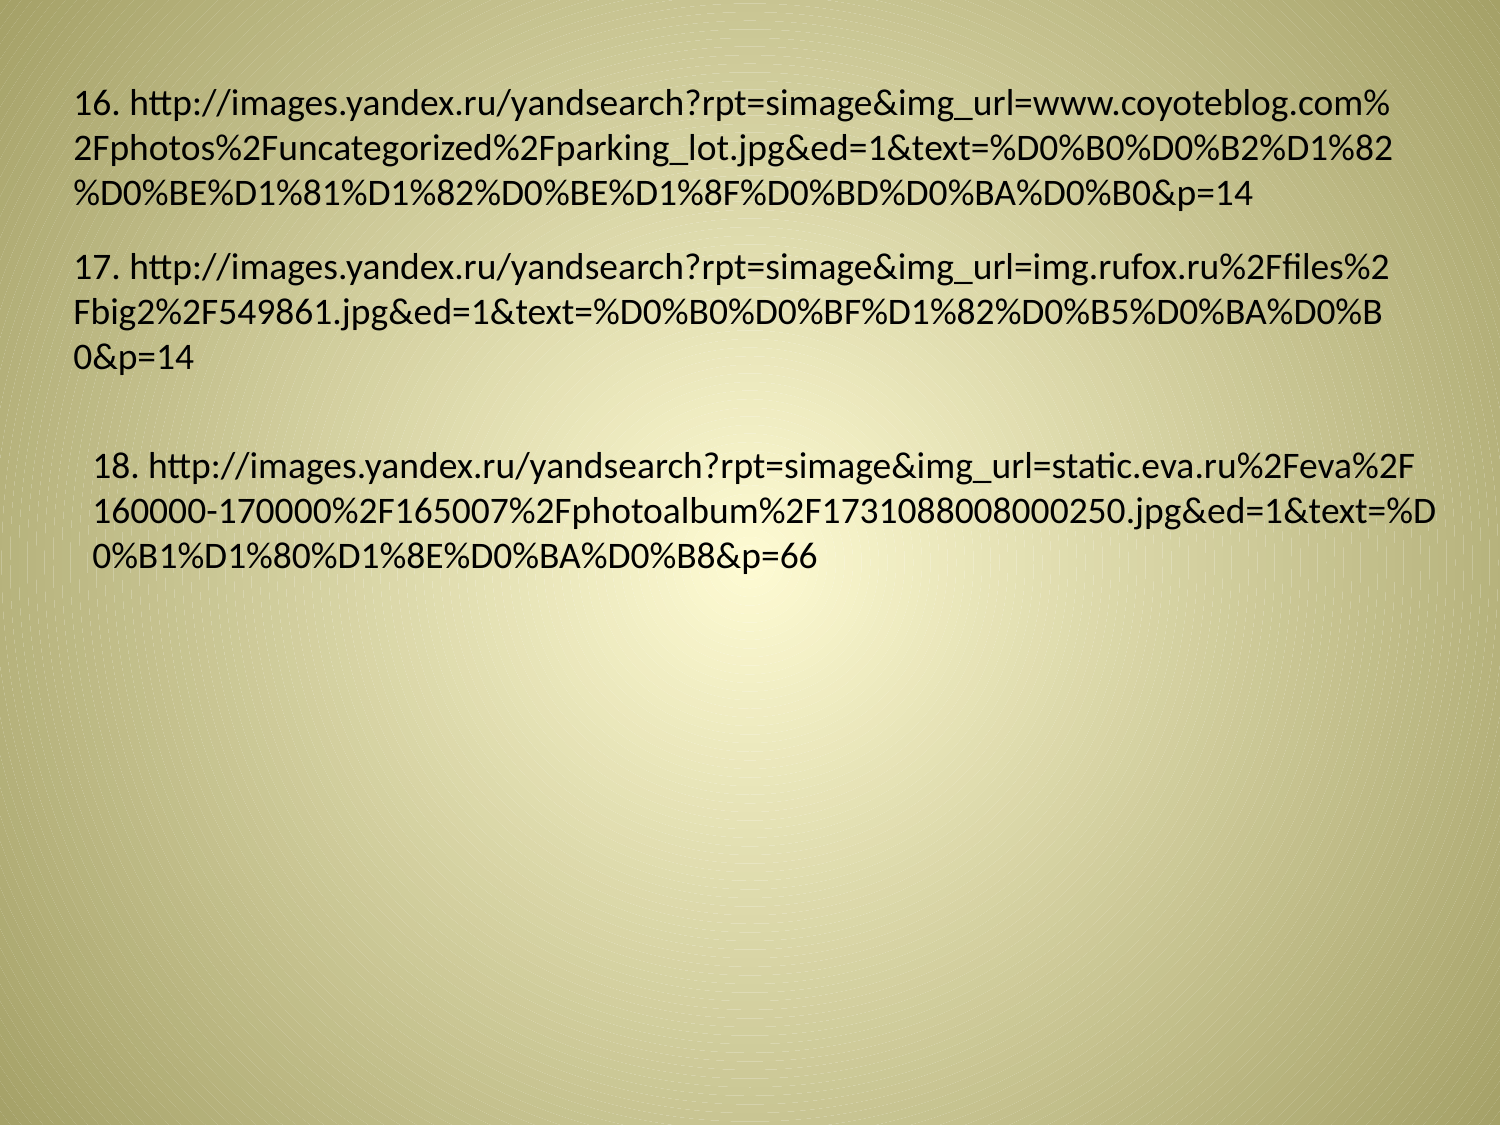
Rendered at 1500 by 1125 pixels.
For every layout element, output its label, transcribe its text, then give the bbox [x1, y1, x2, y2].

text_box 18. http://images.yandex.ru/yandsearch?rpt=simage&img_url=static.eva.ru%2Feva%2F 160000-170000%2F165007%2Fphotoalbum%2F1731088008000250.jpg&ed=1&text=%D 0%B1%D1%80%D1%8E%D0%BA%D0%B8&p=66 [77, 433, 1452, 584]
text_box 16. http://images.yandex.ru/yandsearch?rpt=simage&img_url=www.coyoteblog.com% 2Fphotos%2Funcategorized%2Fparking_lot.jpg&ed=1&text=%D0%B0%D0%B2%D1%82 %D0%BE%D1%81%D1%82%D0%BE%D1%8F%D0%BD%D0%BA%D0%B0&p=14 [58, 70, 1442, 220]
text_box 17. http://images.yandex.ru/yandsearch?rpt=simage&img_url=img.rufox.ru%2Ffiles%2 Fbig2%2F549861.jpg&ed=1&text=%D0%B0%D0%BF%D1%82%D0%B5%D0%BA%D0%B 0&p=14 [58, 234, 1465, 385]
